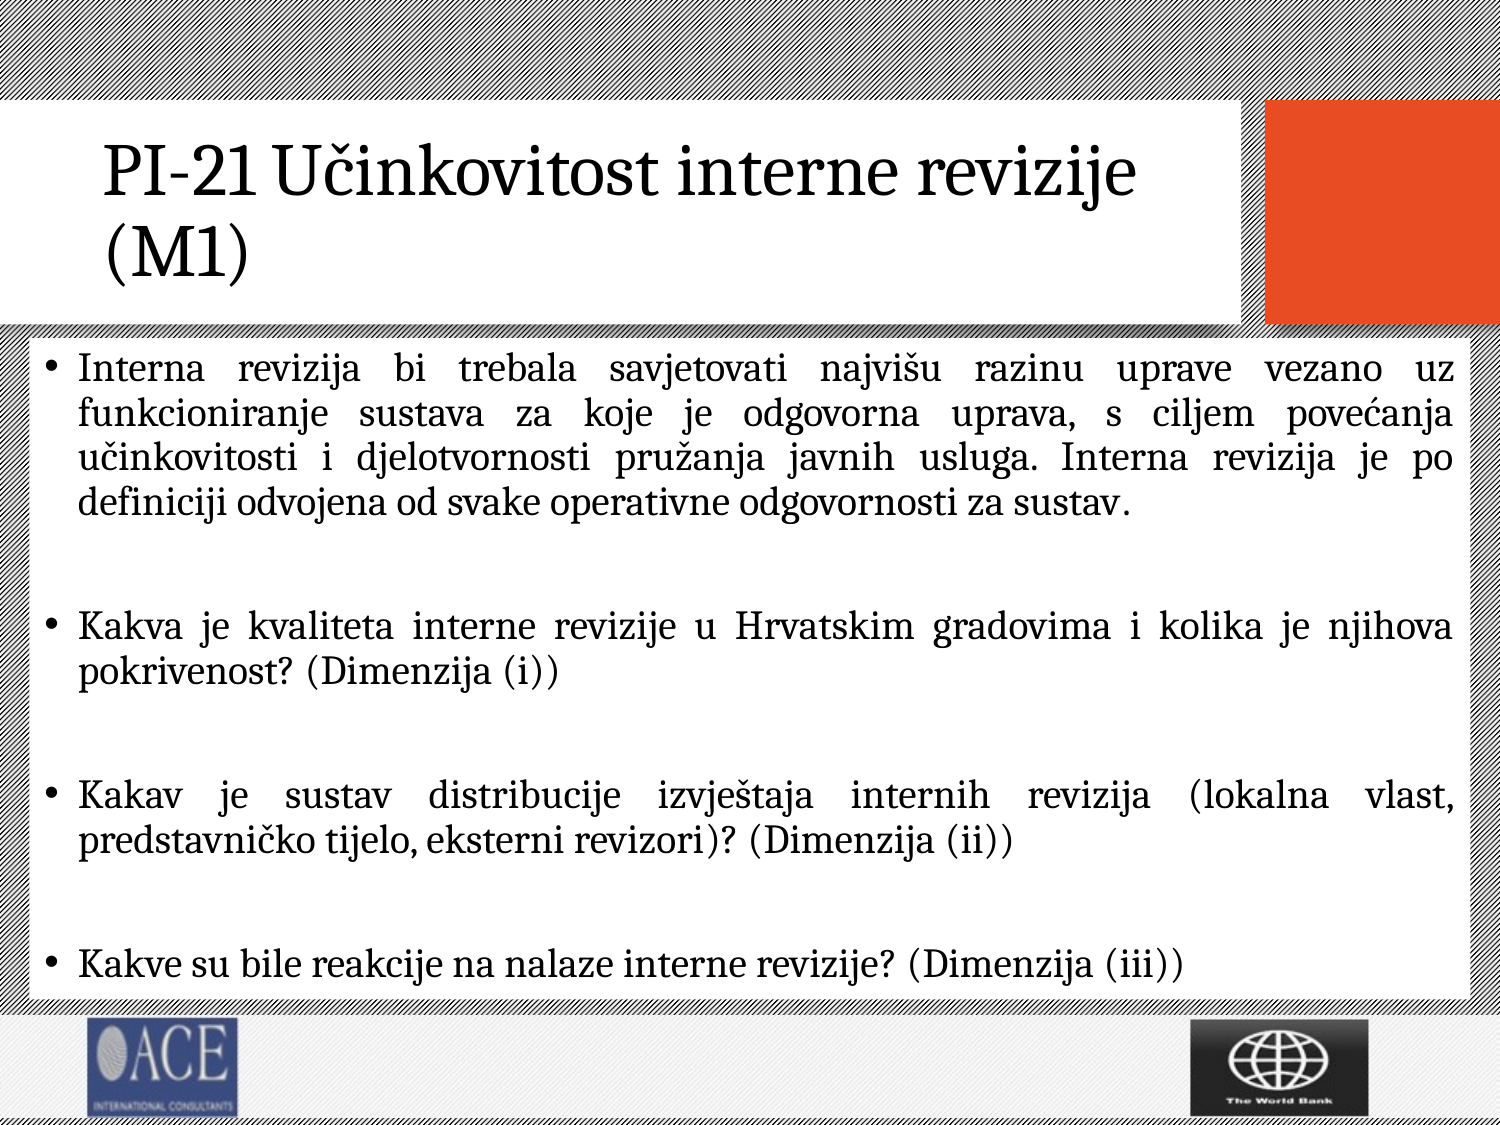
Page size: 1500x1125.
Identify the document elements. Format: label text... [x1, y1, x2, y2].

title PI-21 Učinkovitost interne revizije (M1) [86, 123, 1219, 301]
picture [0, 0, 1500, 1125]
list Interna revizija bi trebala savjetovati najvišu razinu uprave vezano uz funkcioniranje sustava za koje je odgovorna uprava, s ciljem povećanja učinkovitosti i djelotvornosti pružanja javnih usluga. Interna revizija je po definiciji odvojena od svake operativne odgovornosti za sustav. Kakva je kvaliteta interne revizije u Hrvatskim gradovima i kolika je njihova pokrivenost? (Dimenzija (i)) Kakav je sustav distribucije izvještaja internih revizija (lokalna vlast, predstavničko tijelo, eksterni revizori)? (Dimenzija (ii)) Kakve su bile reakcije na nalaze interne revizije? (Dimenzija (iii)) [29, 337, 1471, 1000]
